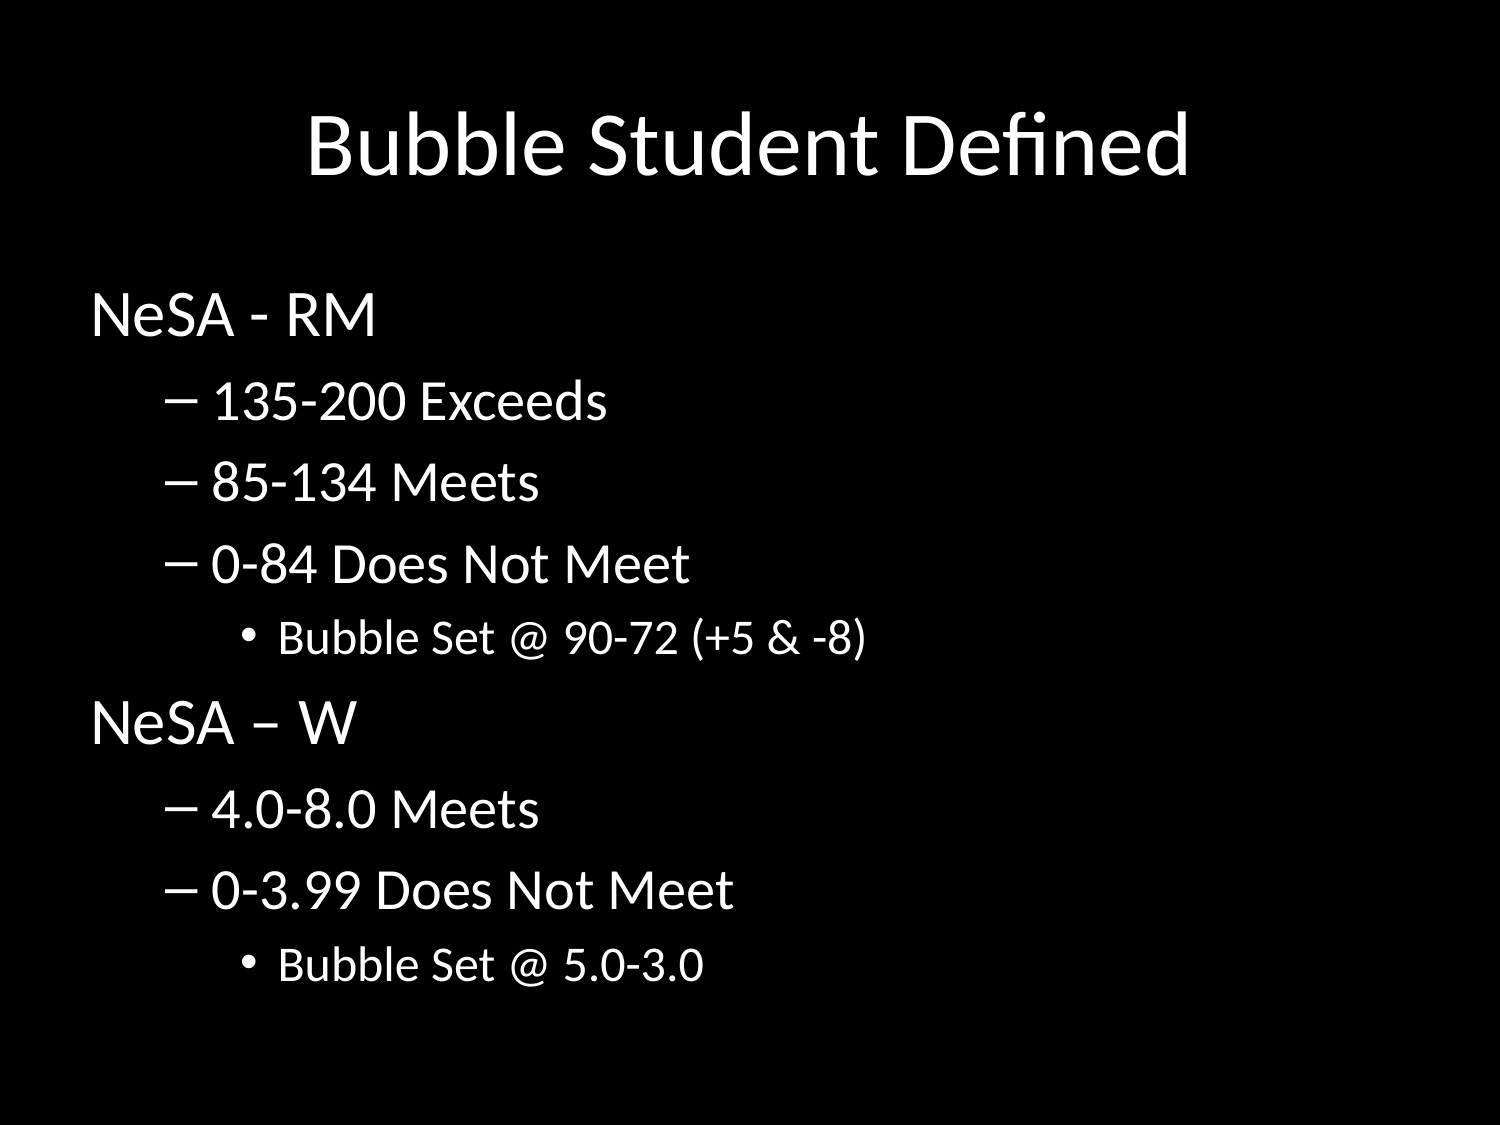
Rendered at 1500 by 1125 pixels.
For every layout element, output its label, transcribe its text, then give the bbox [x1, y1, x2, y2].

title Bubble Student Defined [75, 45, 1425, 233]
list NeSA - RM 135-200 Exceeds 85-134 Meets 0-84 Does Not Meet Bubble Set @ 90-72 (+5 & -8) NeSA – W 4.0-8.0 Meets 0-3.99 Does Not Meet Bubble Set @ 5.0-3.0 [75, 262, 1425, 1005]
